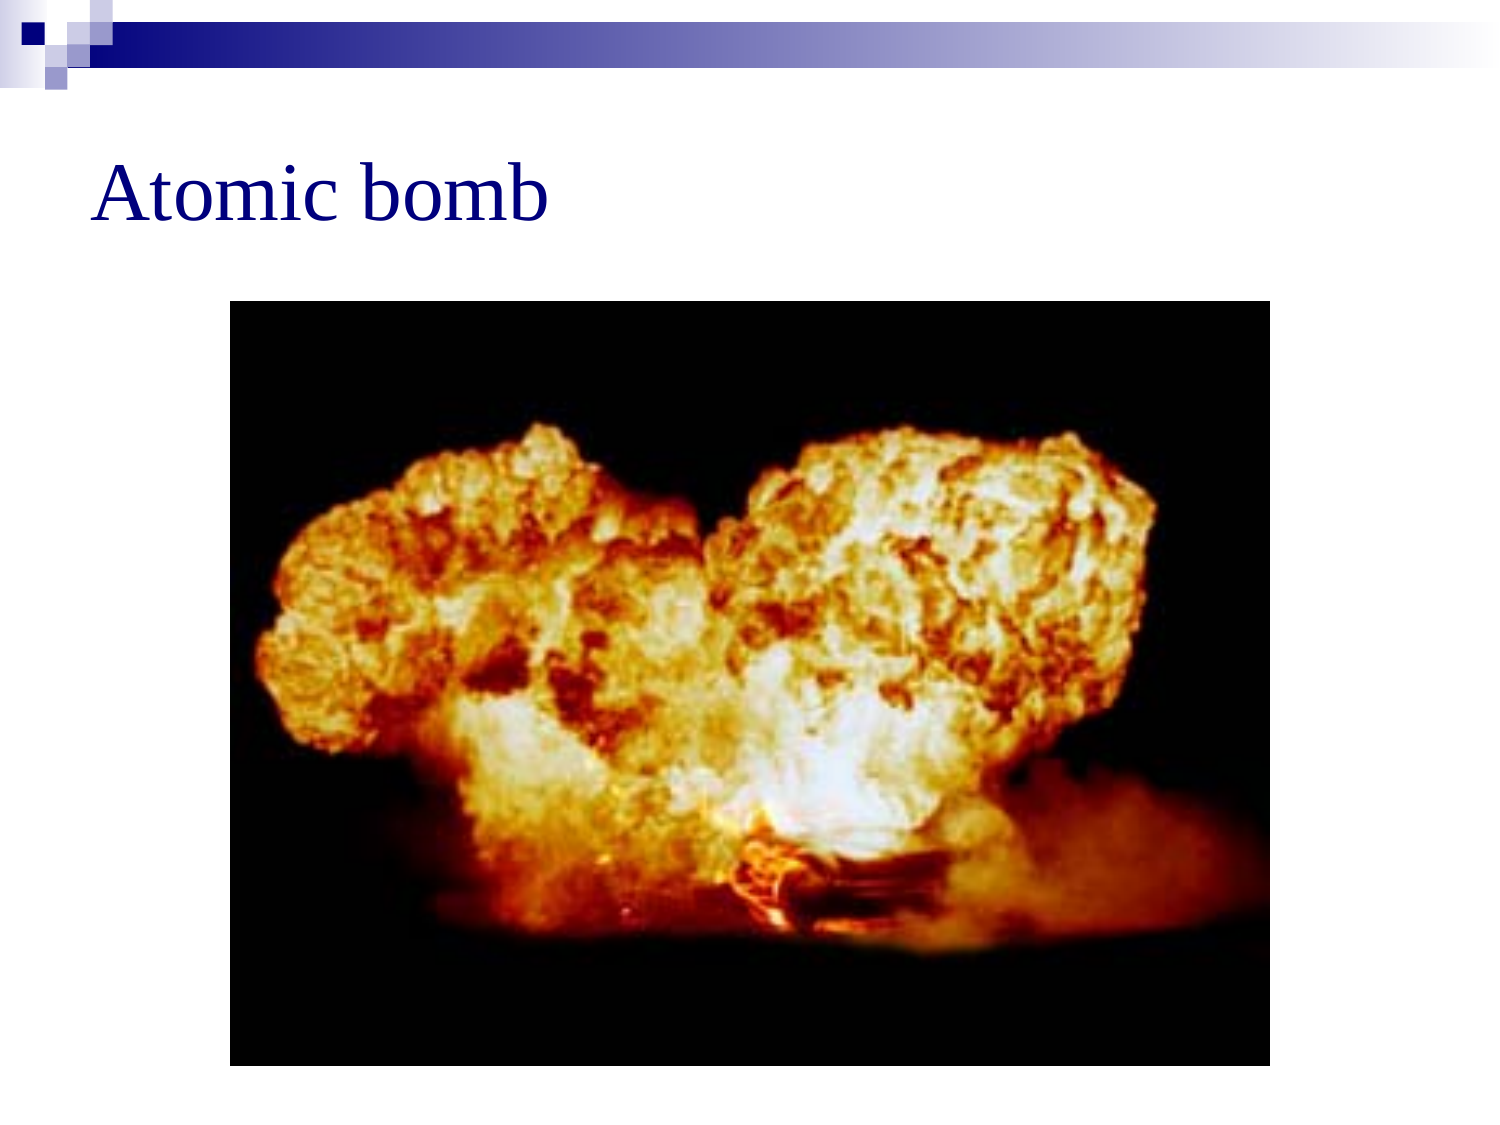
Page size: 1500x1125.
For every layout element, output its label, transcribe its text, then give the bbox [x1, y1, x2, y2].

picture [229, 301, 1270, 1066]
title Atomic bomb [74, 74, 1426, 301]
